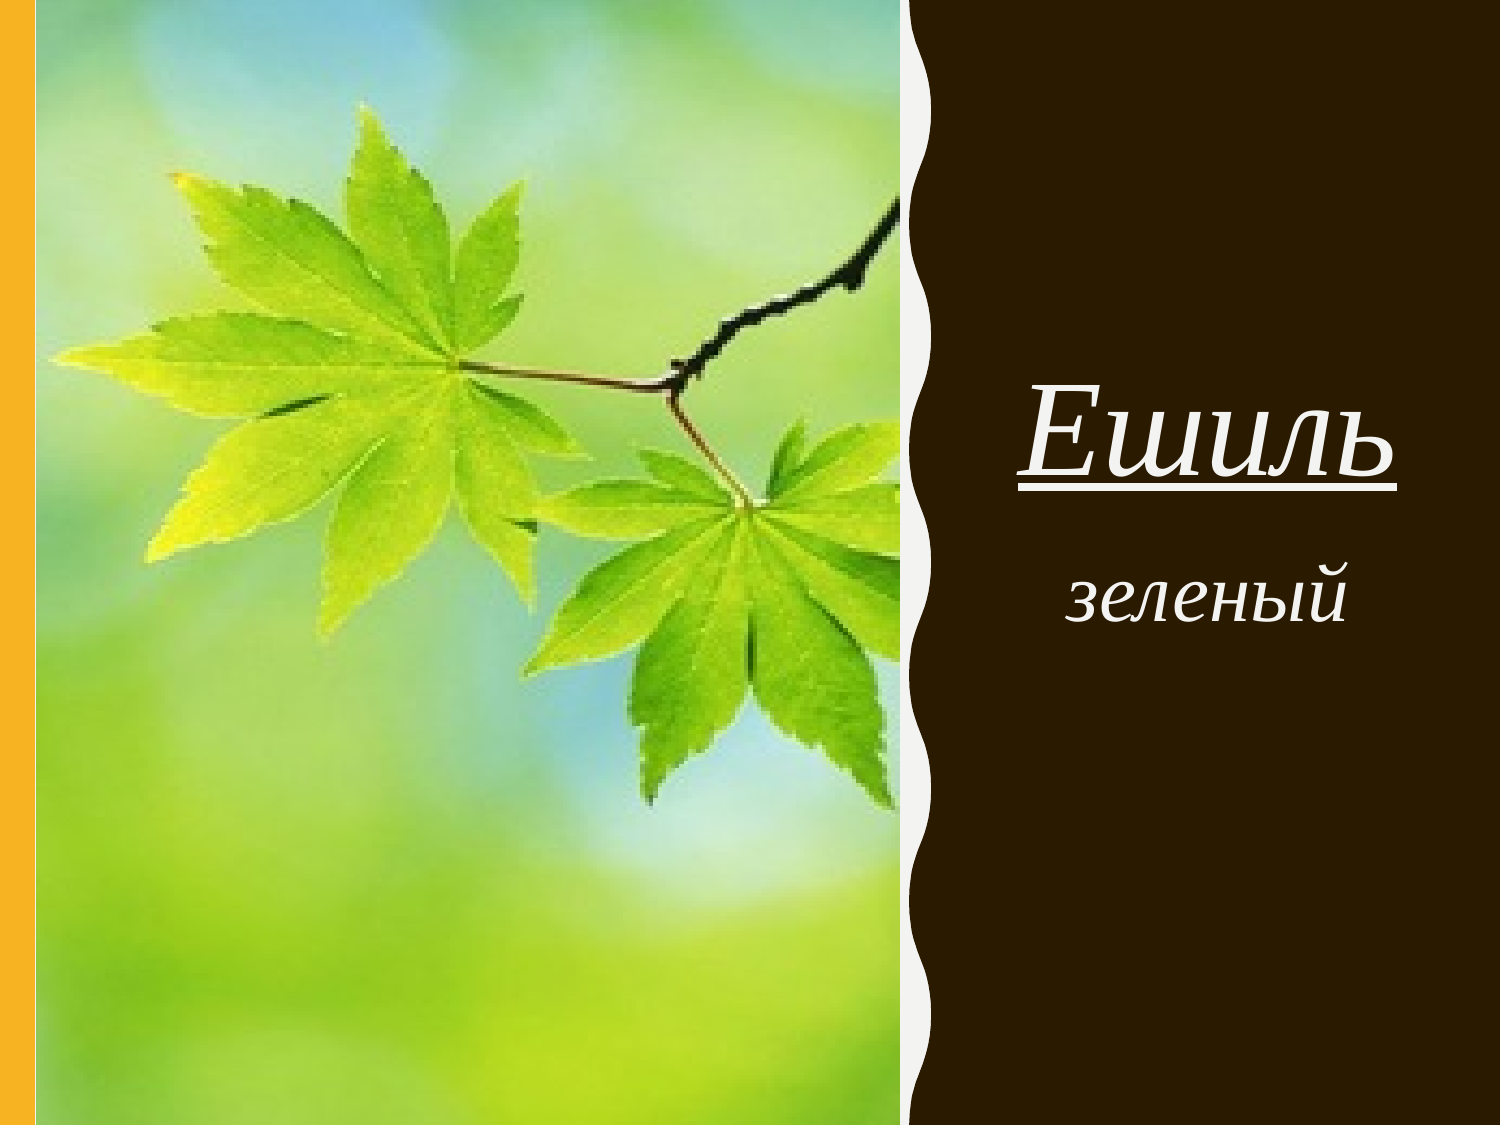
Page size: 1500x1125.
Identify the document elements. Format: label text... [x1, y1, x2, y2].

list Ешиль зеленый [965, 314, 1450, 669]
picture [15, 0, 911, 1125]
